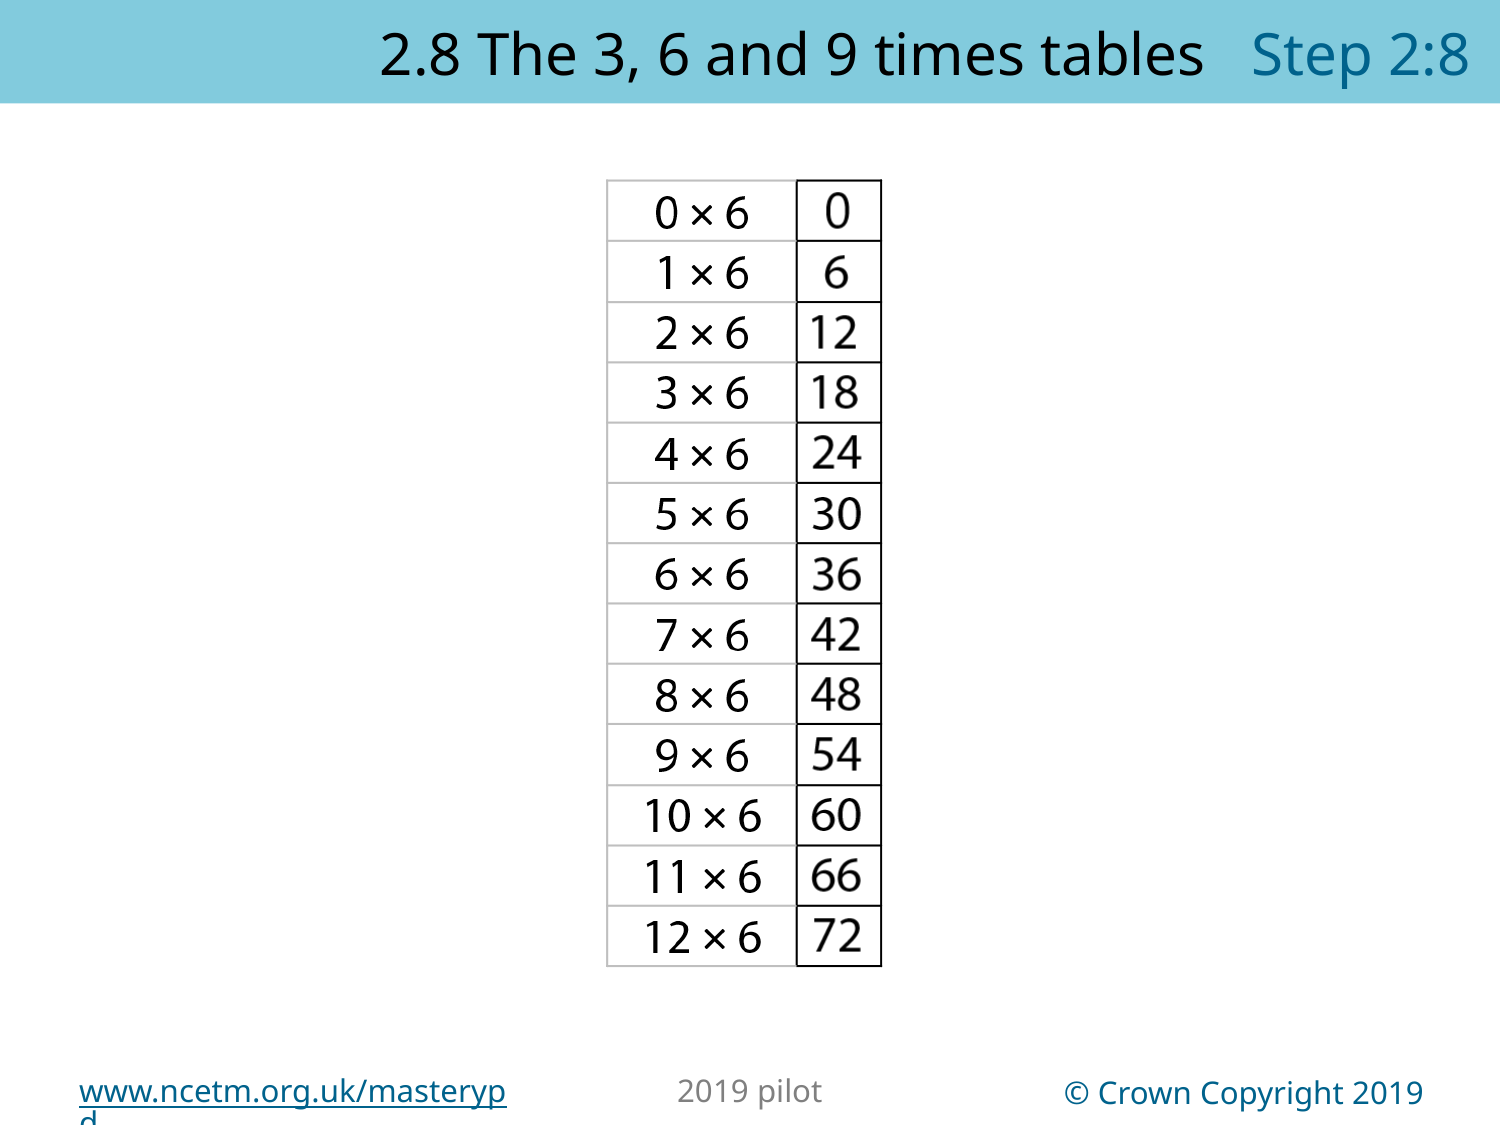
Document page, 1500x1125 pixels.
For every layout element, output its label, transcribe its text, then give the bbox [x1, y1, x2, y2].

list 2.8 The 3, 6 and 9 times tables Step 2:8 [0, 0, 1500, 104]
picture [605, 164, 895, 995]
